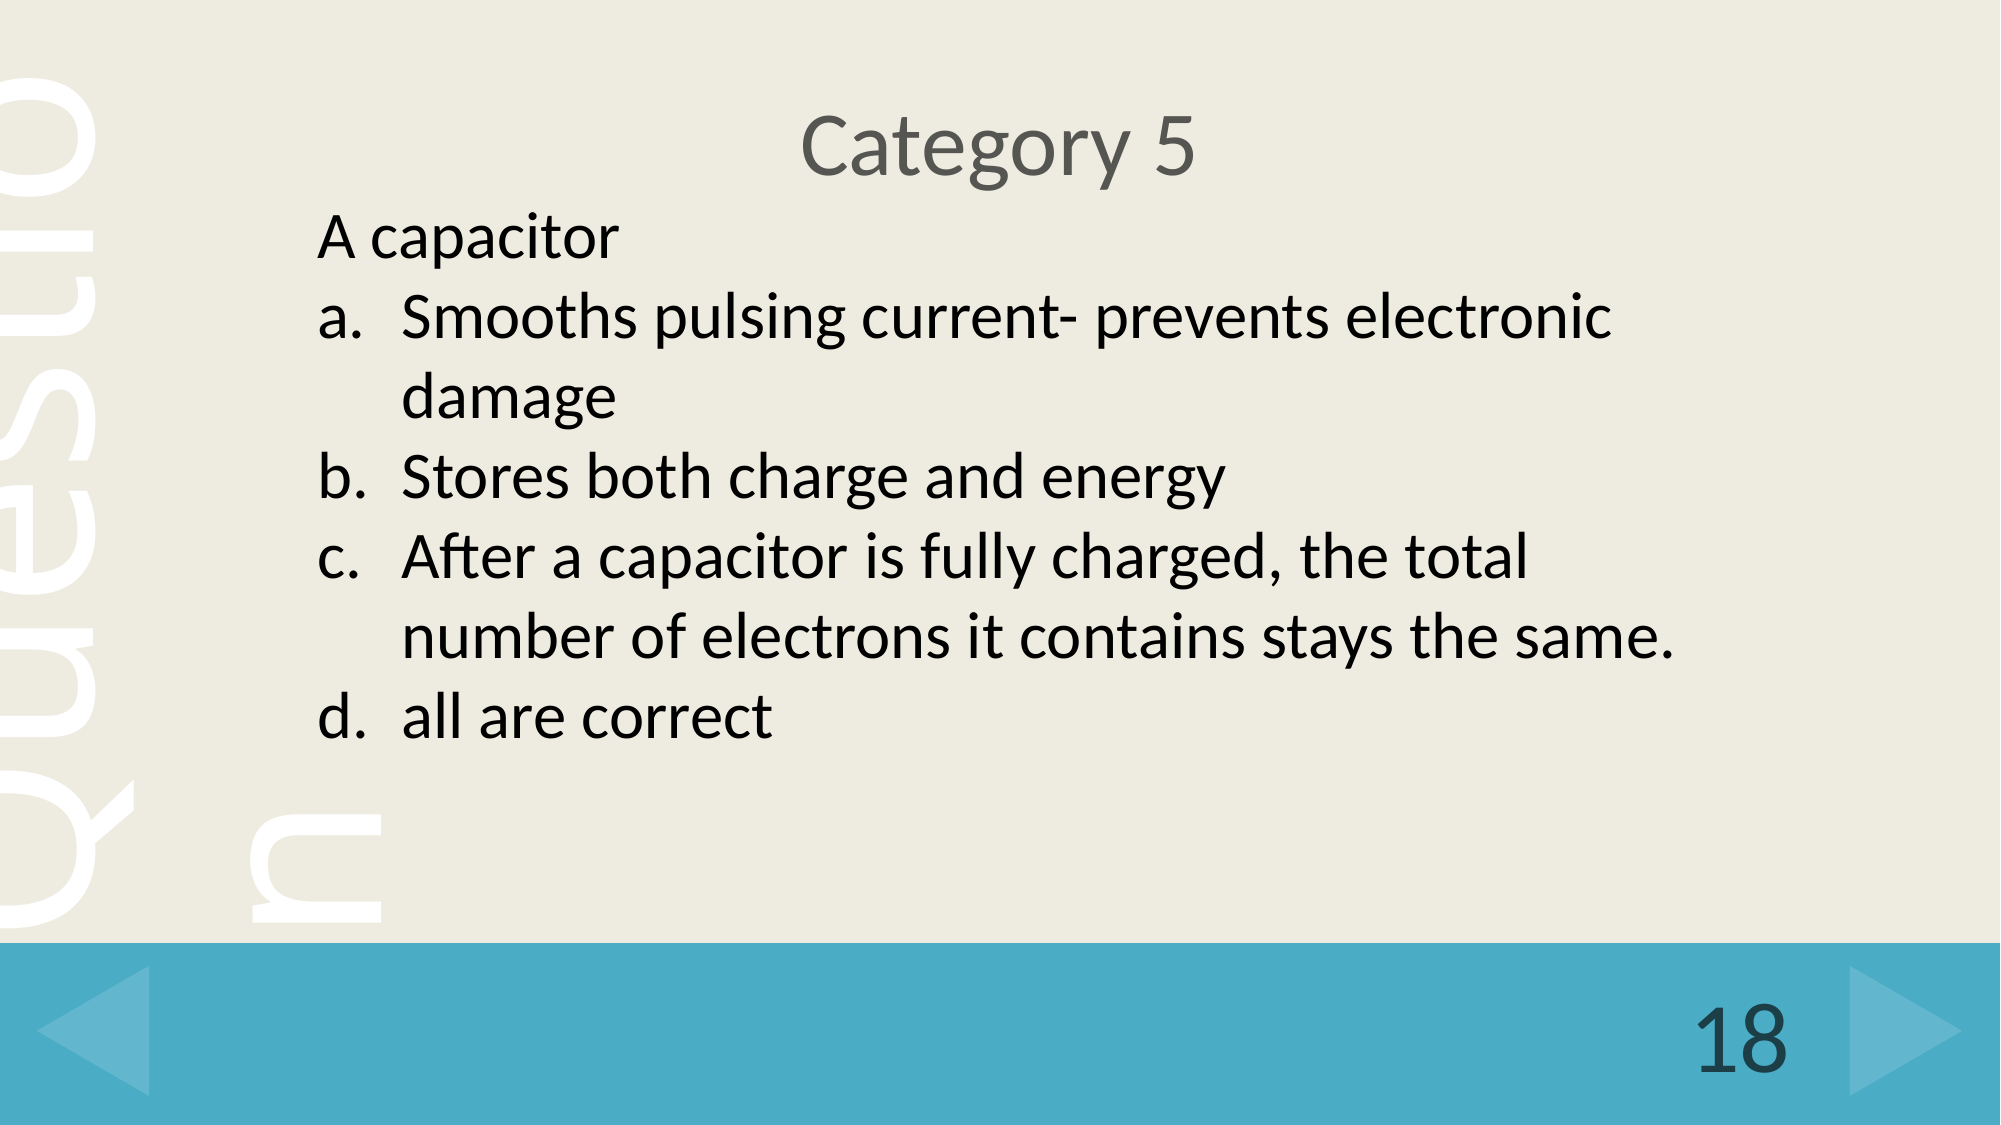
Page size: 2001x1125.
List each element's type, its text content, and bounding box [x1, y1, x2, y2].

title Category 5 [99, 45, 1900, 233]
list 18 [1494, 967, 1806, 1097]
list A capacitor Smooths pulsing current- prevents electronic damage Stores both charge and energy After a capacitor is fully charged, the total number of electrons it contains stays the same. all are correct [302, 307, 1760, 636]
